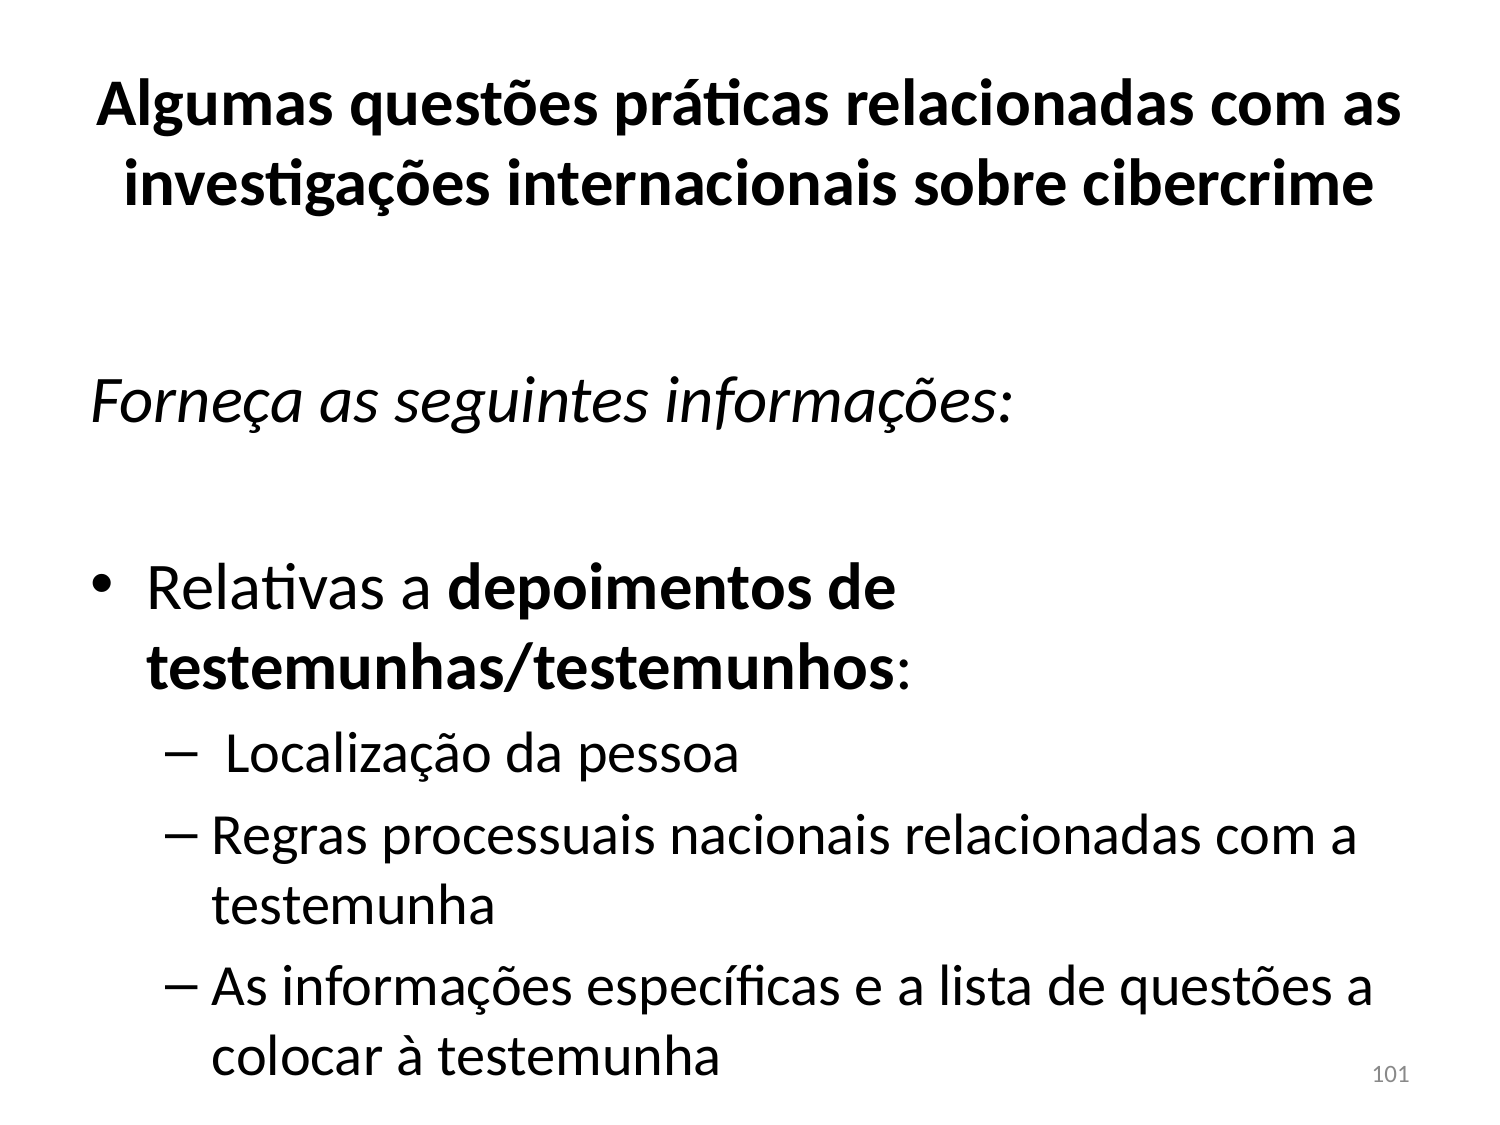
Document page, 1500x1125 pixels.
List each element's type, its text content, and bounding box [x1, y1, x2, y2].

list Forneça as seguintes informações: Relativas a depoimentos de testemunhas/testemunhos: Localização da pessoa Regras processuais nacionais relacionadas com a testemunha As informações específicas e a lista de questões a colocar à testemunha [75, 348, 1425, 1005]
title Algumas questões práticas relacionadas com as investigações internacionais sobre cibercrime [75, 45, 1425, 233]
slide_number 101 [1074, 1042, 1425, 1103]
